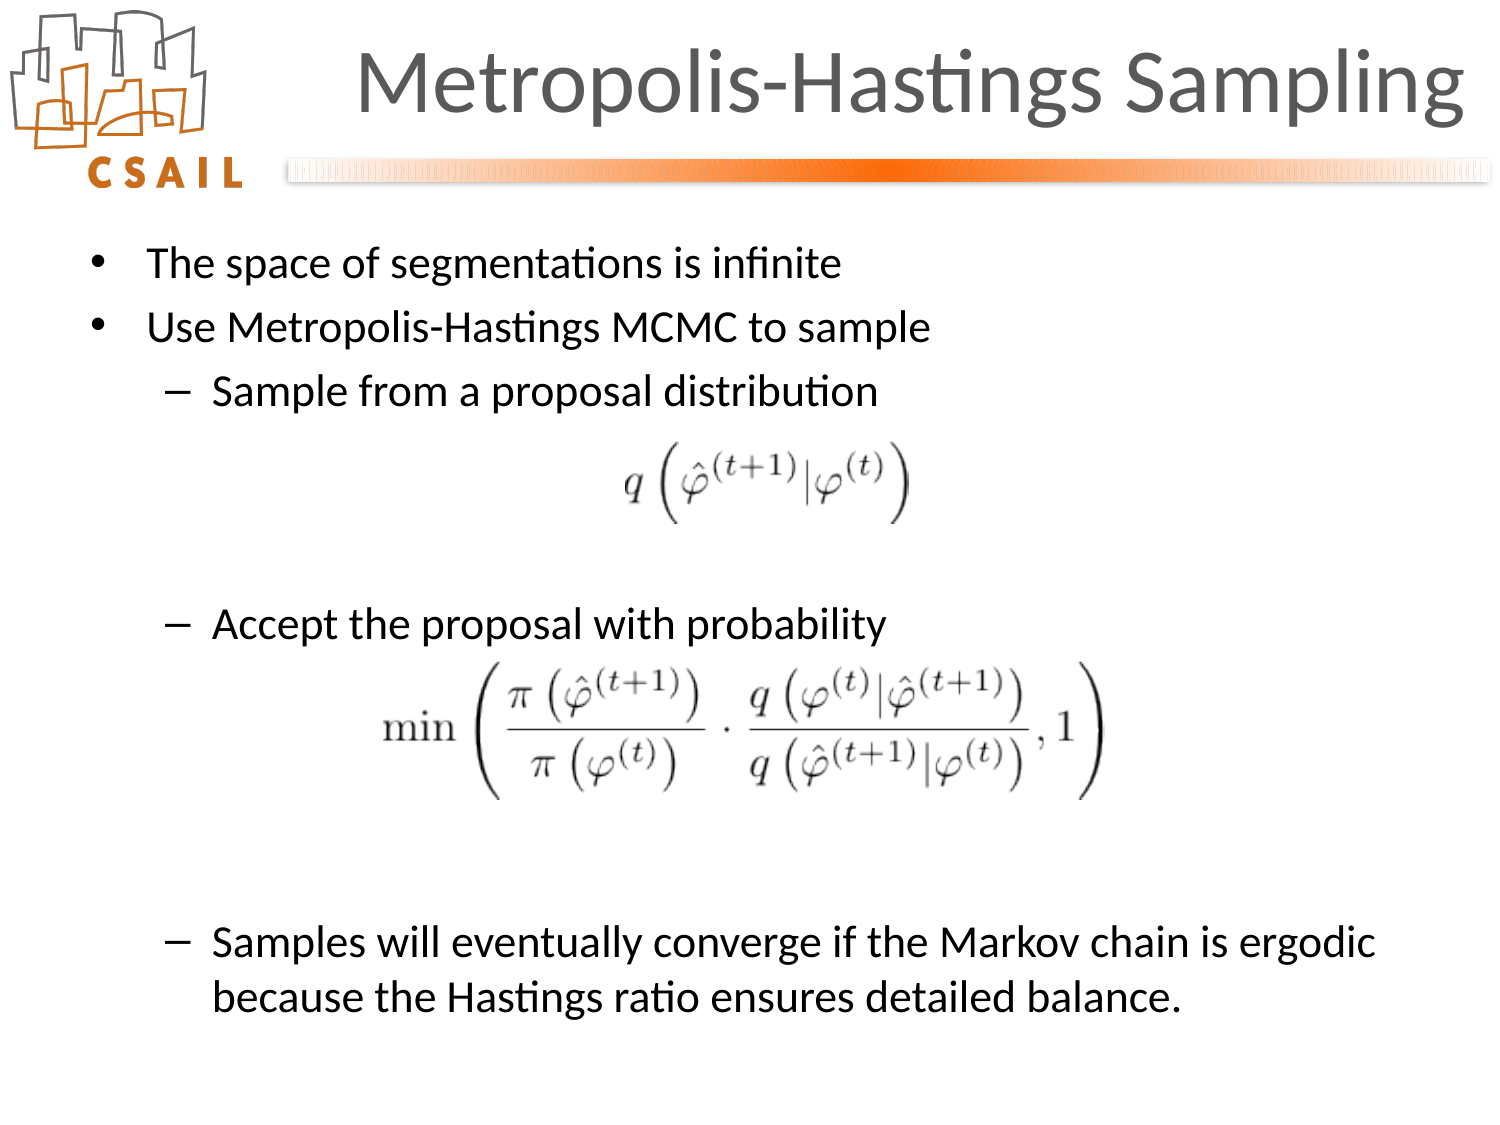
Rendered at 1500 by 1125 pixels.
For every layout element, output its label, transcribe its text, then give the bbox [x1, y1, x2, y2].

title Metropolis-Hastings Sampling [208, 4, 1483, 147]
picture [383, 659, 1105, 801]
list The space of segmentations is infinite Use Metropolis-Hastings MCMC to sample Sample from a proposal distribution Accept the proposal with probability Samples will eventually converge if the Markov chain is ergodic because the Hastings ratio ensures detailed balance. [75, 225, 1425, 1005]
picture [625, 440, 910, 525]
picture [10, 10, 242, 188]
